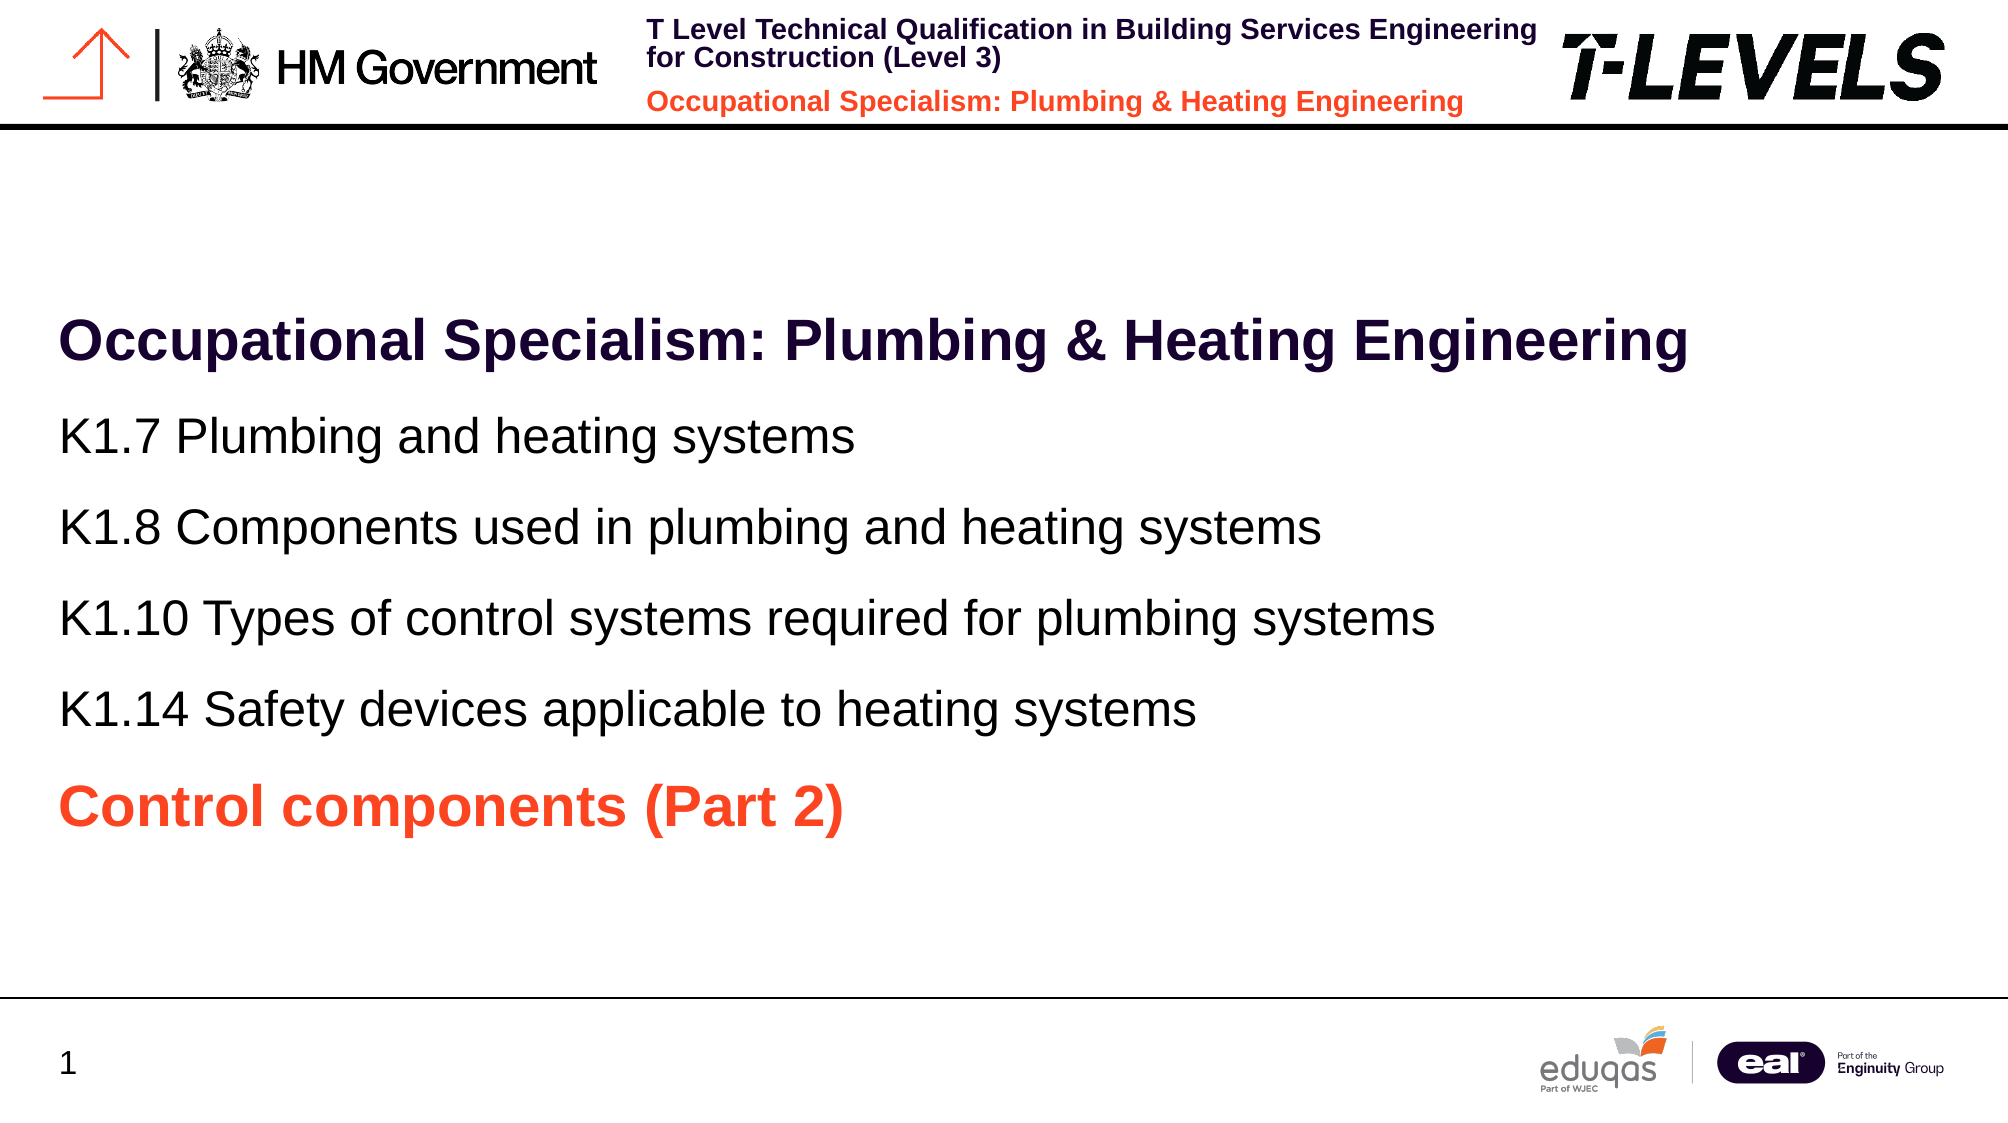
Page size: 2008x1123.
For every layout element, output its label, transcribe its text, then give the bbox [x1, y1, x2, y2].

picture [38, 27, 136, 100]
picture [1535, 1021, 1949, 1097]
picture [155, 28, 597, 102]
picture [1543, 25, 1964, 108]
text_box Occupational Specialism: Plumbing & Heating Engineering K1.7 Plumbing and heating systems K1.8 Components used in plumbing and heating systems K1.10 Types of control systems required for plumbing systems K1.14 Safety devices applicable to heating systems Control components (Part 2) [58, 295, 1831, 916]
